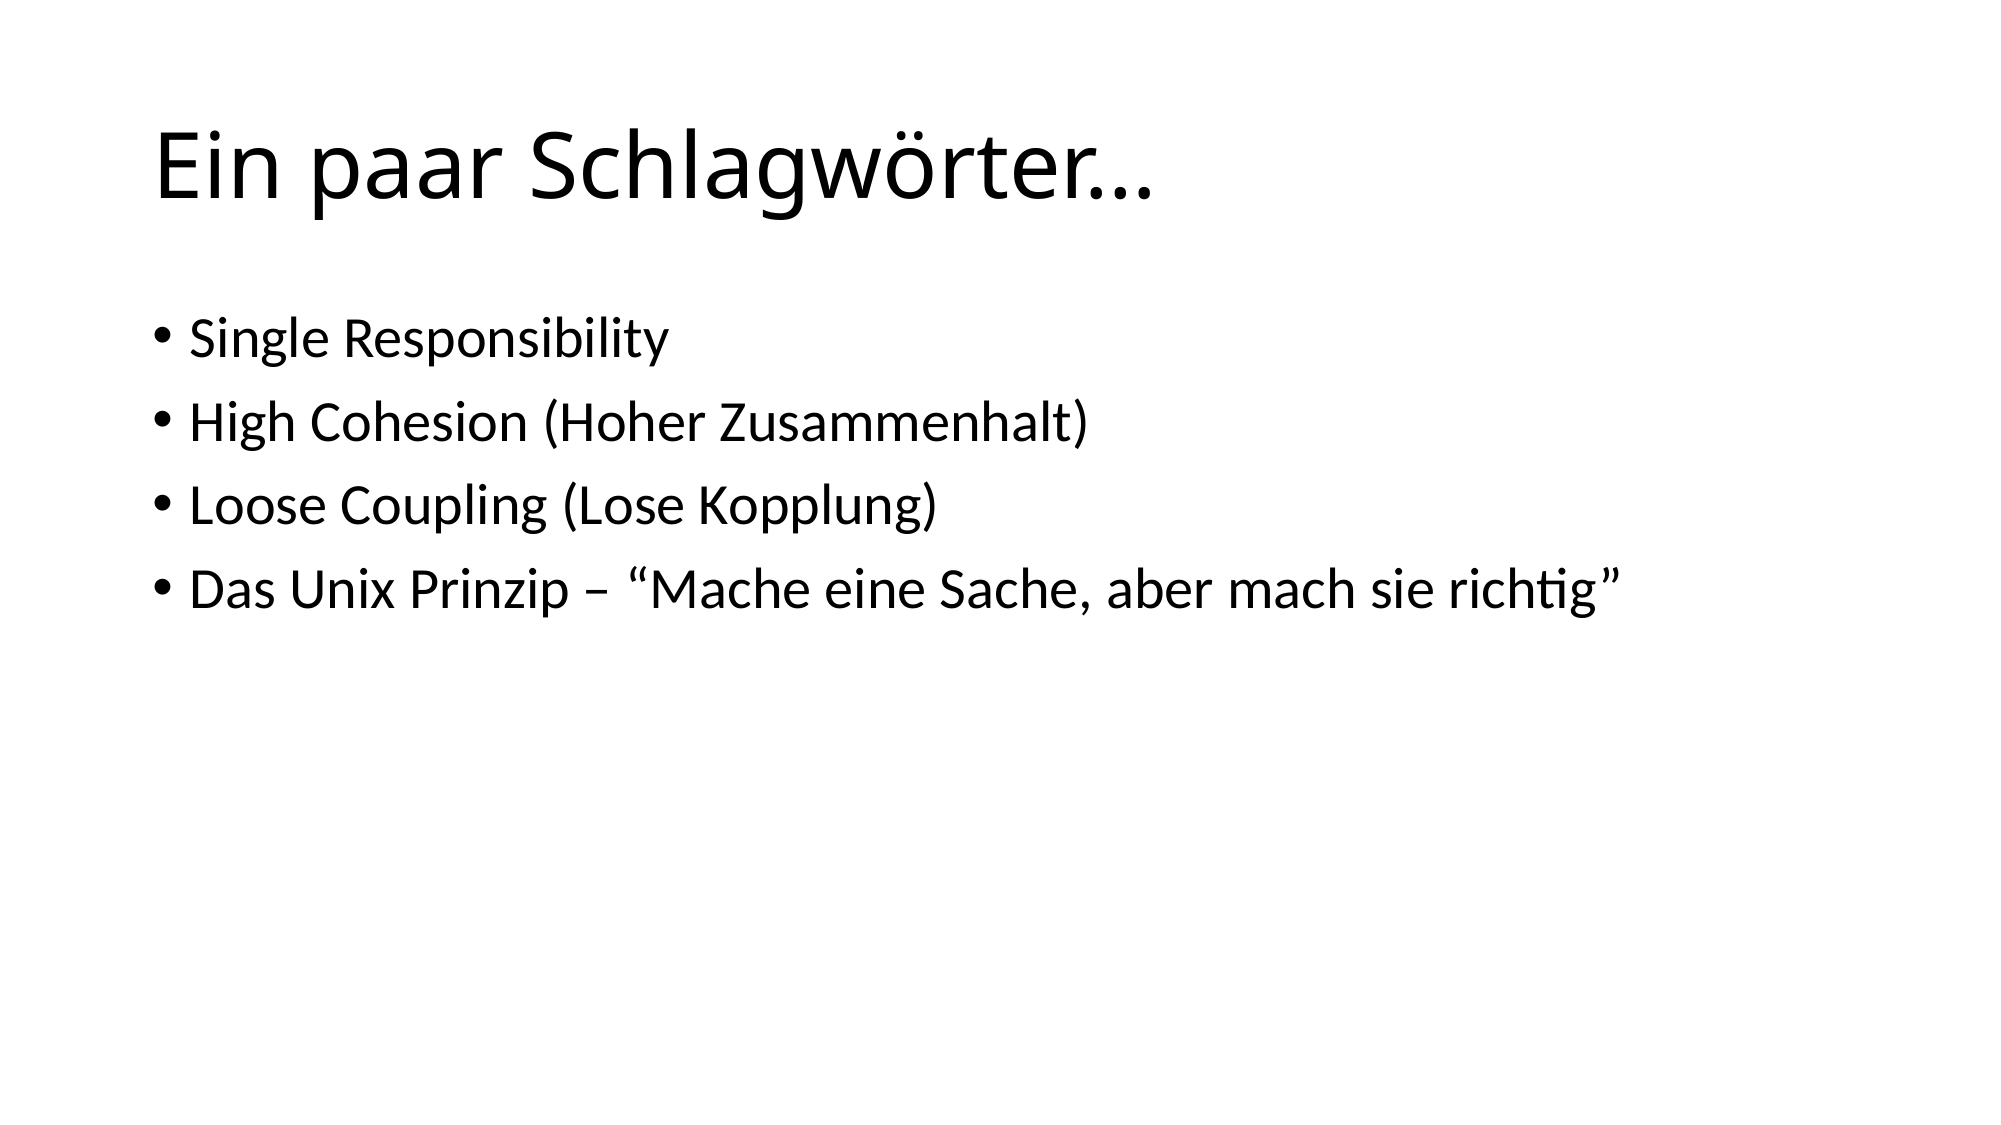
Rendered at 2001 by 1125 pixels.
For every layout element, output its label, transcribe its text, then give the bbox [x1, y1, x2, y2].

title Ein paar Schlagwörter… [137, 59, 1863, 278]
list Single Responsibility High Cohesion (Hoher Zusammenhalt) Loose Coupling (Lose Kopplung) Das Unix Prinzip – “Mache eine Sache, aber mach sie richtig” [137, 299, 1863, 1014]
